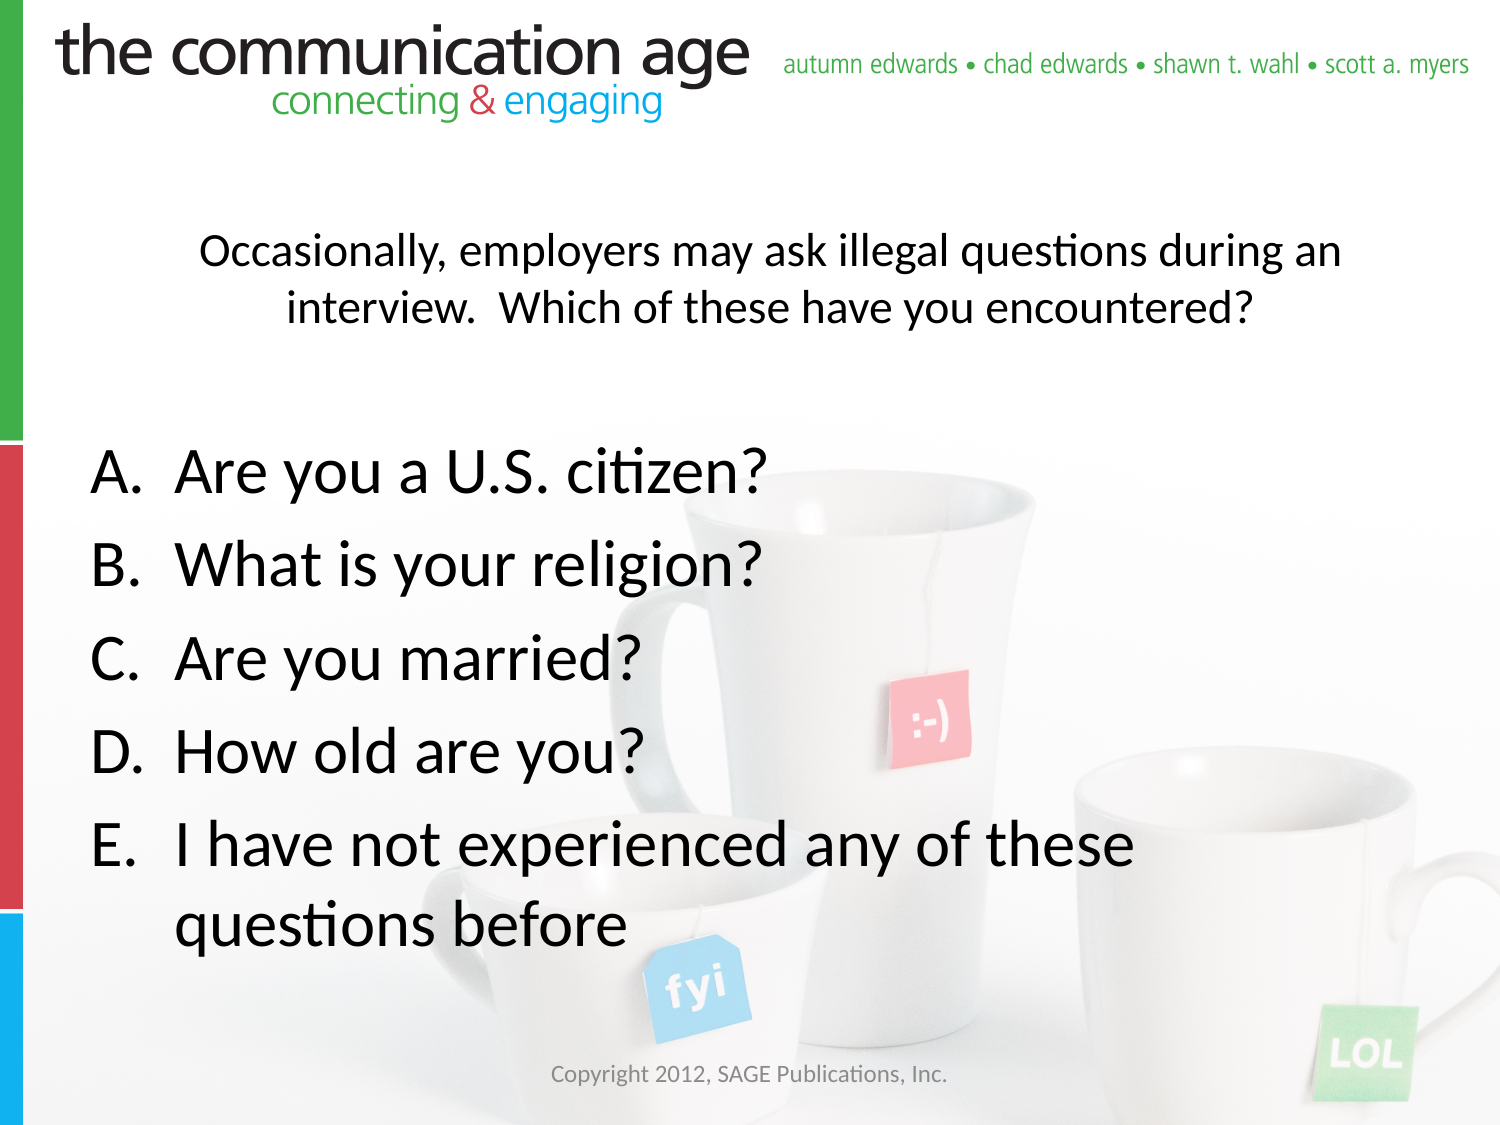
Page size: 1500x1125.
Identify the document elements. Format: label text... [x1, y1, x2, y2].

footer Copyright 2012, SAGE Publications, Inc. [512, 1042, 988, 1103]
list Are you a U.S. citizen? What is your religion? Are you married? How old are you? I have not experienced any of these questions before [75, 419, 1425, 1005]
picture [0, 0, 1500, 1125]
title Occasionally, employers may ask illegal questions during an interview. Which of these have you encountered? [96, 211, 1447, 399]
